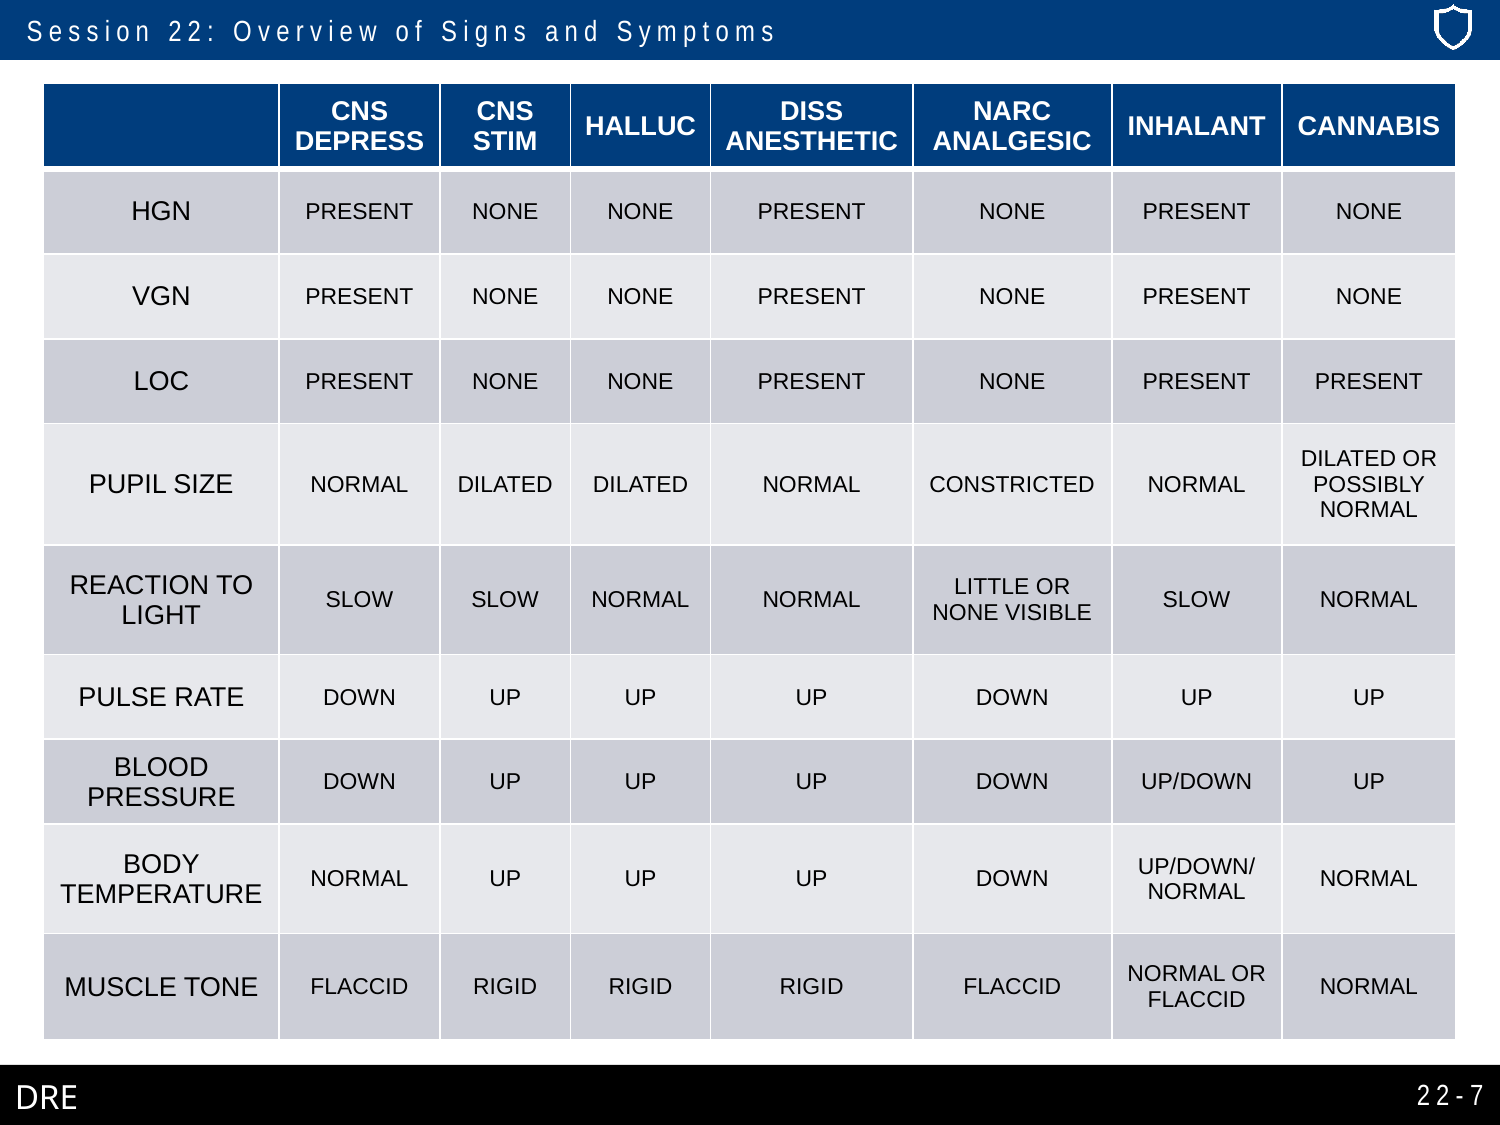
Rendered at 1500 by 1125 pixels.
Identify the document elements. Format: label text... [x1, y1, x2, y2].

table_header [44, 84, 278, 166]
table_cell NONE [441, 172, 570, 253]
table_header CNS DEPRESS [280, 84, 439, 166]
table_cell UP [441, 825, 570, 933]
table_cell SLOW [441, 546, 570, 654]
table_cell NONE [441, 255, 570, 338]
table_cell DILATED [441, 424, 570, 544]
table_cell DOWN [280, 655, 439, 738]
table_cell NONE [914, 172, 1111, 253]
table_cell UP [571, 825, 710, 933]
table_cell UP [571, 740, 710, 823]
table_cell NORMAL [711, 546, 912, 654]
table_cell PRESENT [280, 255, 439, 338]
table_cell NORMAL [1283, 825, 1455, 933]
table_cell NORMAL [1113, 424, 1281, 544]
table_cell UP [1113, 655, 1281, 738]
table_header CNS STIM [441, 84, 570, 166]
table_header HALLUC [571, 84, 710, 166]
table_header INHALANT [1113, 84, 1281, 166]
table_cell NONE [571, 340, 710, 423]
table_cell UP [441, 655, 570, 738]
table_cell HGN [44, 172, 278, 253]
table_cell BLOOD PRESSURE [44, 740, 278, 823]
table_cell PRESENT [711, 172, 912, 253]
table_cell PRESENT [711, 255, 912, 338]
table_cell LITTLE OR NONE VISIBLE [914, 546, 1111, 654]
table_cell PUPIL SIZE [44, 424, 278, 544]
table_cell PRESENT [1283, 340, 1455, 423]
table_cell DOWN [280, 740, 439, 823]
table_cell UP/DOWN/ NORMAL [1113, 825, 1281, 933]
table_cell UP [711, 655, 912, 738]
table_cell CONSTRICTED [914, 424, 1111, 544]
table_cell NORMAL [1283, 546, 1455, 654]
table_cell DOWN [914, 825, 1111, 933]
table_cell NONE [1283, 255, 1455, 338]
table_cell NONE [571, 172, 710, 253]
table_cell UP [1283, 655, 1455, 738]
table_cell MUSCLE TONE [44, 934, 278, 1039]
table_cell UP [571, 655, 710, 738]
table_cell UP [441, 740, 570, 823]
table_cell NORMAL [711, 424, 912, 544]
table_cell FLACCID [914, 934, 1111, 1039]
table_cell NONE [571, 255, 710, 338]
table_cell PRESENT [1113, 340, 1281, 423]
table_cell NORMAL [571, 546, 710, 654]
table_cell DILATED [571, 424, 710, 544]
table_cell PRESENT [280, 340, 439, 423]
table_cell DOWN [914, 655, 1111, 738]
table_cell PRESENT [1113, 255, 1281, 338]
table_header NARC ANALGESIC [914, 84, 1111, 166]
table_cell UP [711, 825, 912, 933]
table_cell UP [711, 740, 912, 823]
table_cell SLOW [1113, 546, 1281, 654]
slide_number 22-7 [1218, 1063, 1499, 1124]
table_cell PULSE RATE [44, 655, 278, 738]
table_cell FLACCID [280, 934, 439, 1039]
table_cell RIGID [441, 934, 570, 1039]
table_cell VGN [44, 255, 278, 338]
table_cell NORMAL [280, 825, 439, 933]
table_header CANNABIS [1283, 84, 1455, 166]
table_cell PRESENT [1113, 172, 1281, 253]
table_cell DILATED OR POSSIBLY NORMAL [1283, 424, 1455, 544]
table_cell DOWN [914, 740, 1111, 823]
table_cell UP [1283, 740, 1455, 823]
table_cell BODY TEMPERATURE [44, 825, 278, 933]
table_cell SLOW [280, 546, 439, 654]
table_cell RIGID [571, 934, 710, 1039]
table_cell REACTION TO LIGHT [44, 546, 278, 654]
table_cell RIGID [711, 934, 912, 1039]
table_cell NONE [1283, 172, 1455, 253]
table_cell NONE [914, 340, 1111, 423]
table_cell NORMAL [280, 424, 439, 544]
picture [1434, 4, 1472, 50]
table_cell LOC [44, 340, 278, 423]
table_cell NONE [914, 255, 1111, 338]
table_cell PRESENT [280, 172, 439, 253]
table_cell NORMAL OR FLACCID [1113, 934, 1281, 1039]
table_cell NORMAL [1283, 934, 1455, 1039]
table_cell UP/DOWN [1113, 740, 1281, 823]
table_cell NONE [441, 340, 570, 423]
table_header DISS ANESTHETIC [711, 84, 912, 166]
table_cell PRESENT [711, 340, 912, 423]
